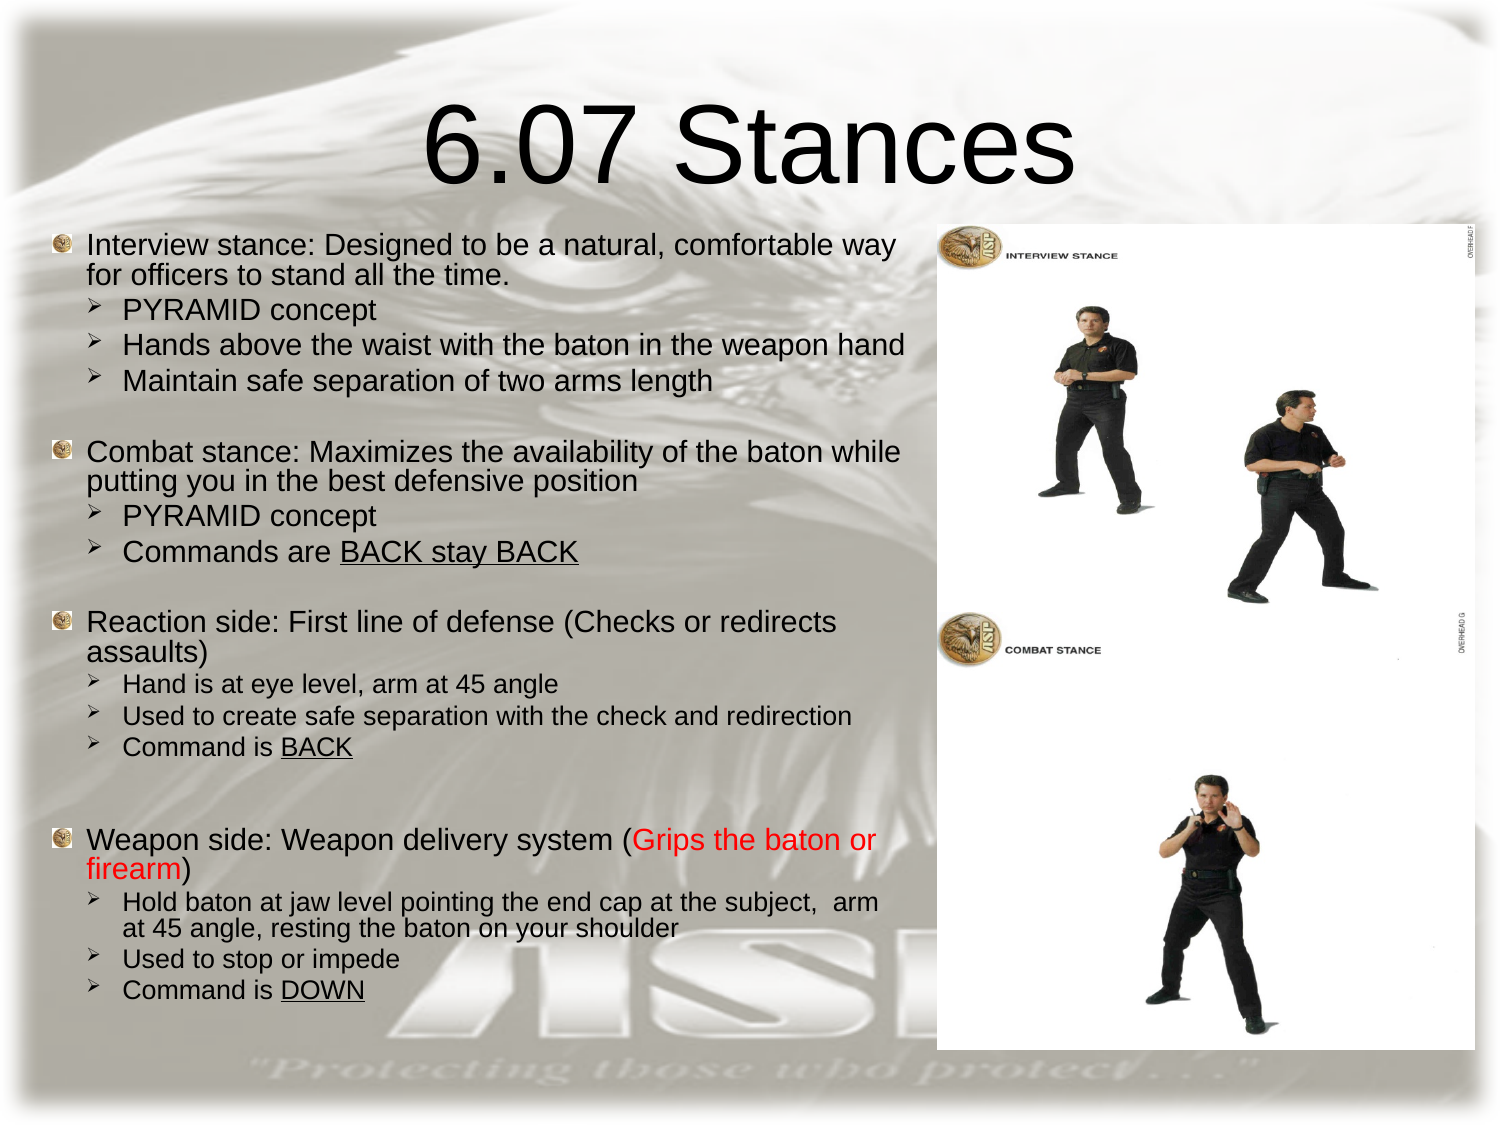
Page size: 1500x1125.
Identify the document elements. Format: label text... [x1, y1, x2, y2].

list Interview stance: Designed to be a natural, comfortable way for officers to stand all the time. PYRAMID concept Hands above the waist with the baton in the weapon hand Maintain safe separation of two arms length Combat stance: Maximizes the availability of the baton while putting you in the best defensive position PYRAMID concept Commands are BACK stay BACK Reaction side: First line of defense (Checks or redirects assaults) Hand is at eye level, arm at 45 angle Used to create safe separation with the check and redirection Command is BACK Weapon side: Weapon delivery system (Grips the baton or firearm) Hold baton at jaw level pointing the end cap at the subject, arm at 45 angle, resting the baton on your shoulder Used to stop or impede Command is DOWN [37, 224, 925, 1050]
picture [52, 234, 72, 253]
picture [52, 828, 72, 848]
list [937, 224, 1476, 612]
picture [52, 440, 72, 459]
title 6.07 Stances [75, 45, 1425, 233]
picture [52, 611, 72, 630]
picture [937, 612, 1476, 1051]
